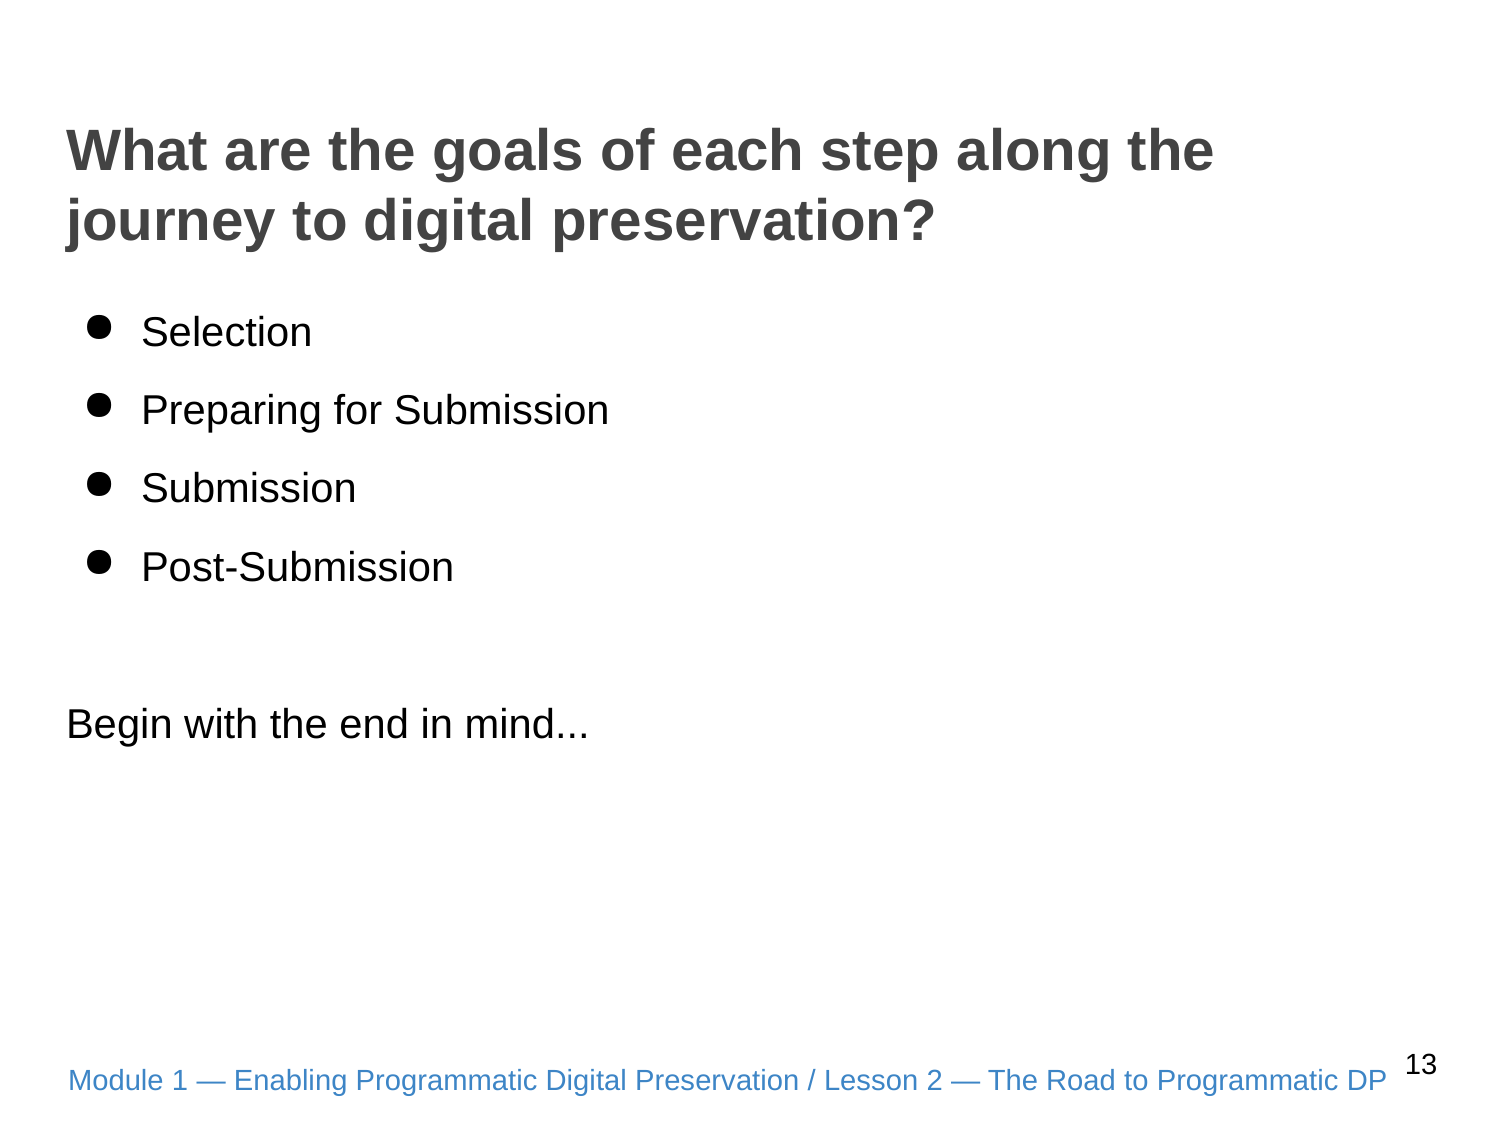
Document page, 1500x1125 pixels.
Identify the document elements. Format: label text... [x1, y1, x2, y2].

text_box Module 1 — Enabling Programmatic Digital Preservation / Lesson 2 — The Road to Programmatic DP [53, 1046, 1410, 1106]
list Selection Preparing for Submission Submission Post-Submission Begin with the end in mind... [51, 282, 1449, 1000]
title What are the goals of each step along the journey to digital preservation? [51, 97, 1449, 223]
slide_number 13 [1389, 1019, 1480, 1106]
